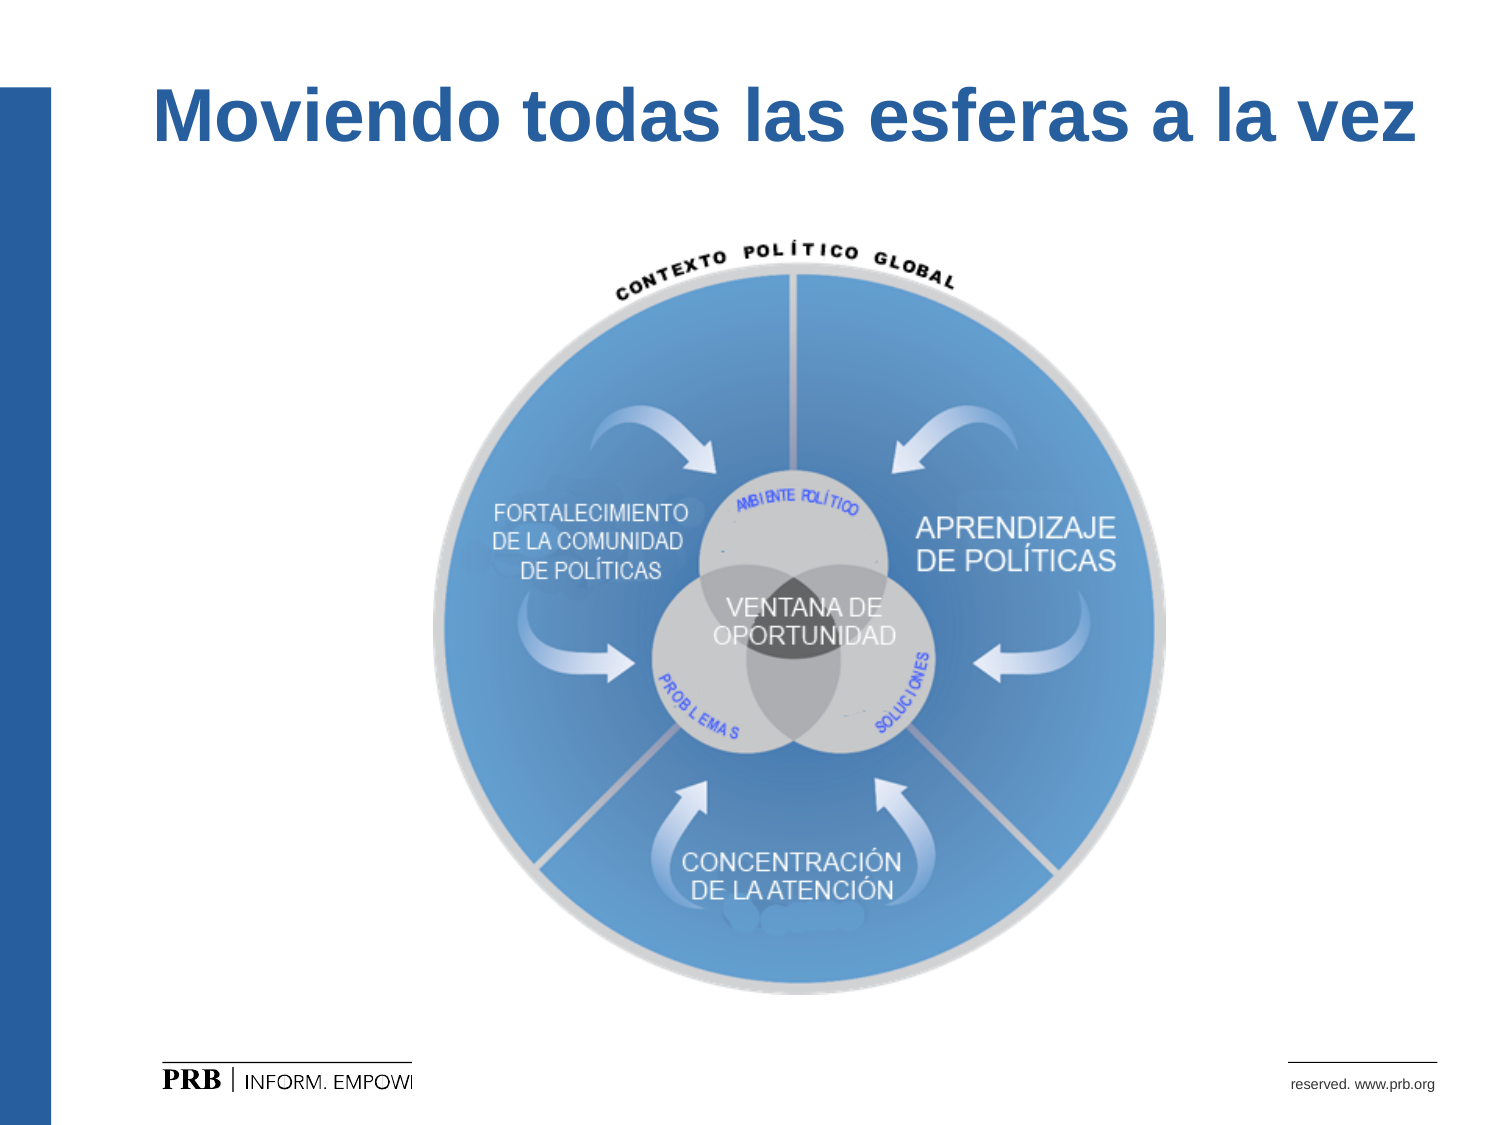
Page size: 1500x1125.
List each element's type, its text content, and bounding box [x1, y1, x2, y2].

text_box Moviendo todas las esferas a la vez [137, 67, 1462, 156]
picture [412, 237, 1288, 1122]
